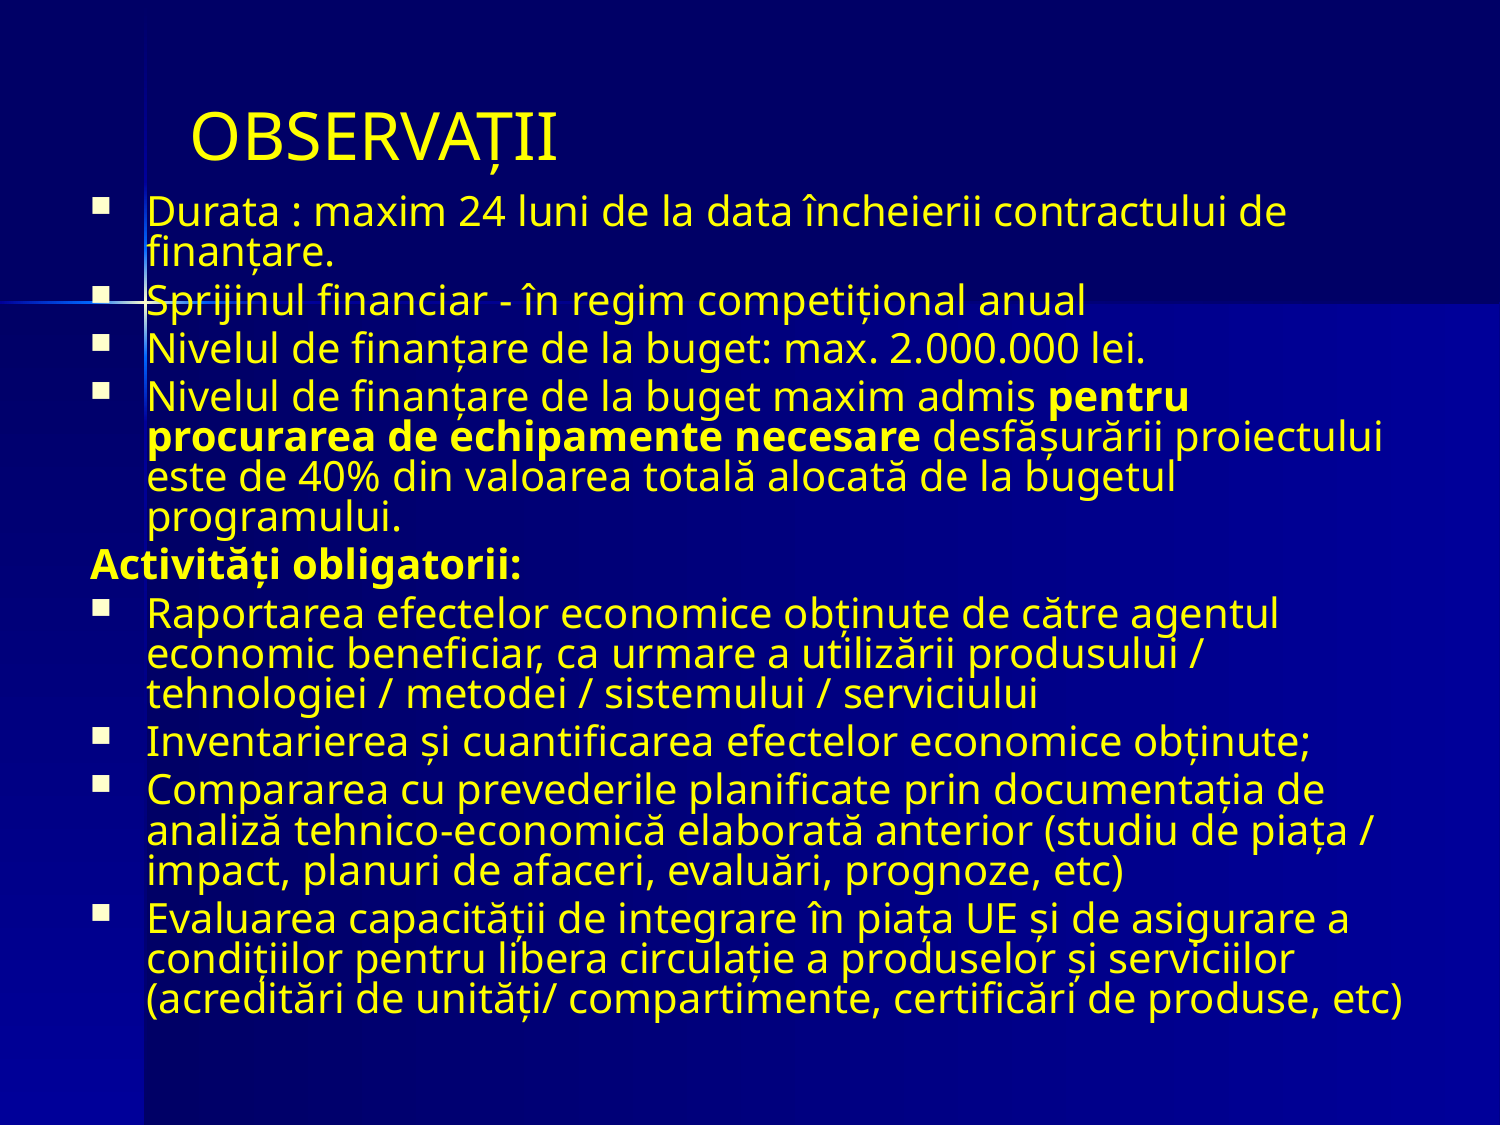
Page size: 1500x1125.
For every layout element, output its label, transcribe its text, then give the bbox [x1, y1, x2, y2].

title OBSERVAŢII [174, 118, 1413, 187]
list Durata : maxim 24 luni de la data încheierii contractului de finanţare. Sprijinul financiar - în regim competiţional anual Nivelul de finanţare de la buget: max. 2.000.000 lei. Nivelul de finanţare de la buget maxim admis pentru procurarea de echipamente necesare desfăşurării proiectului este de 40% din valoarea totală alocată de la bugetul programului. Activităţi obligatorii: Raportarea efectelor economice obţinute de către agentul economic beneficiar, ca urmare a utilizării produsului / tehnologiei / metodei / sistemului / serviciului Inventarierea şi cuantificarea efectelor economice obţinute; Compararea cu prevederile planificate prin documentaţia de analiză tehnico-economică elaborată anterior (studiu de piaţa / impact, planuri de afaceri, evaluări, prognoze, etc) Evaluarea capacităţii de integrare în piaţa UE şi de asigurare a condiţiilor pentru libera circulaţie a produselor şi serviciilor (acreditări de unităţi/ compartimente, certificări de produse, etc) [74, 187, 1426, 1125]
